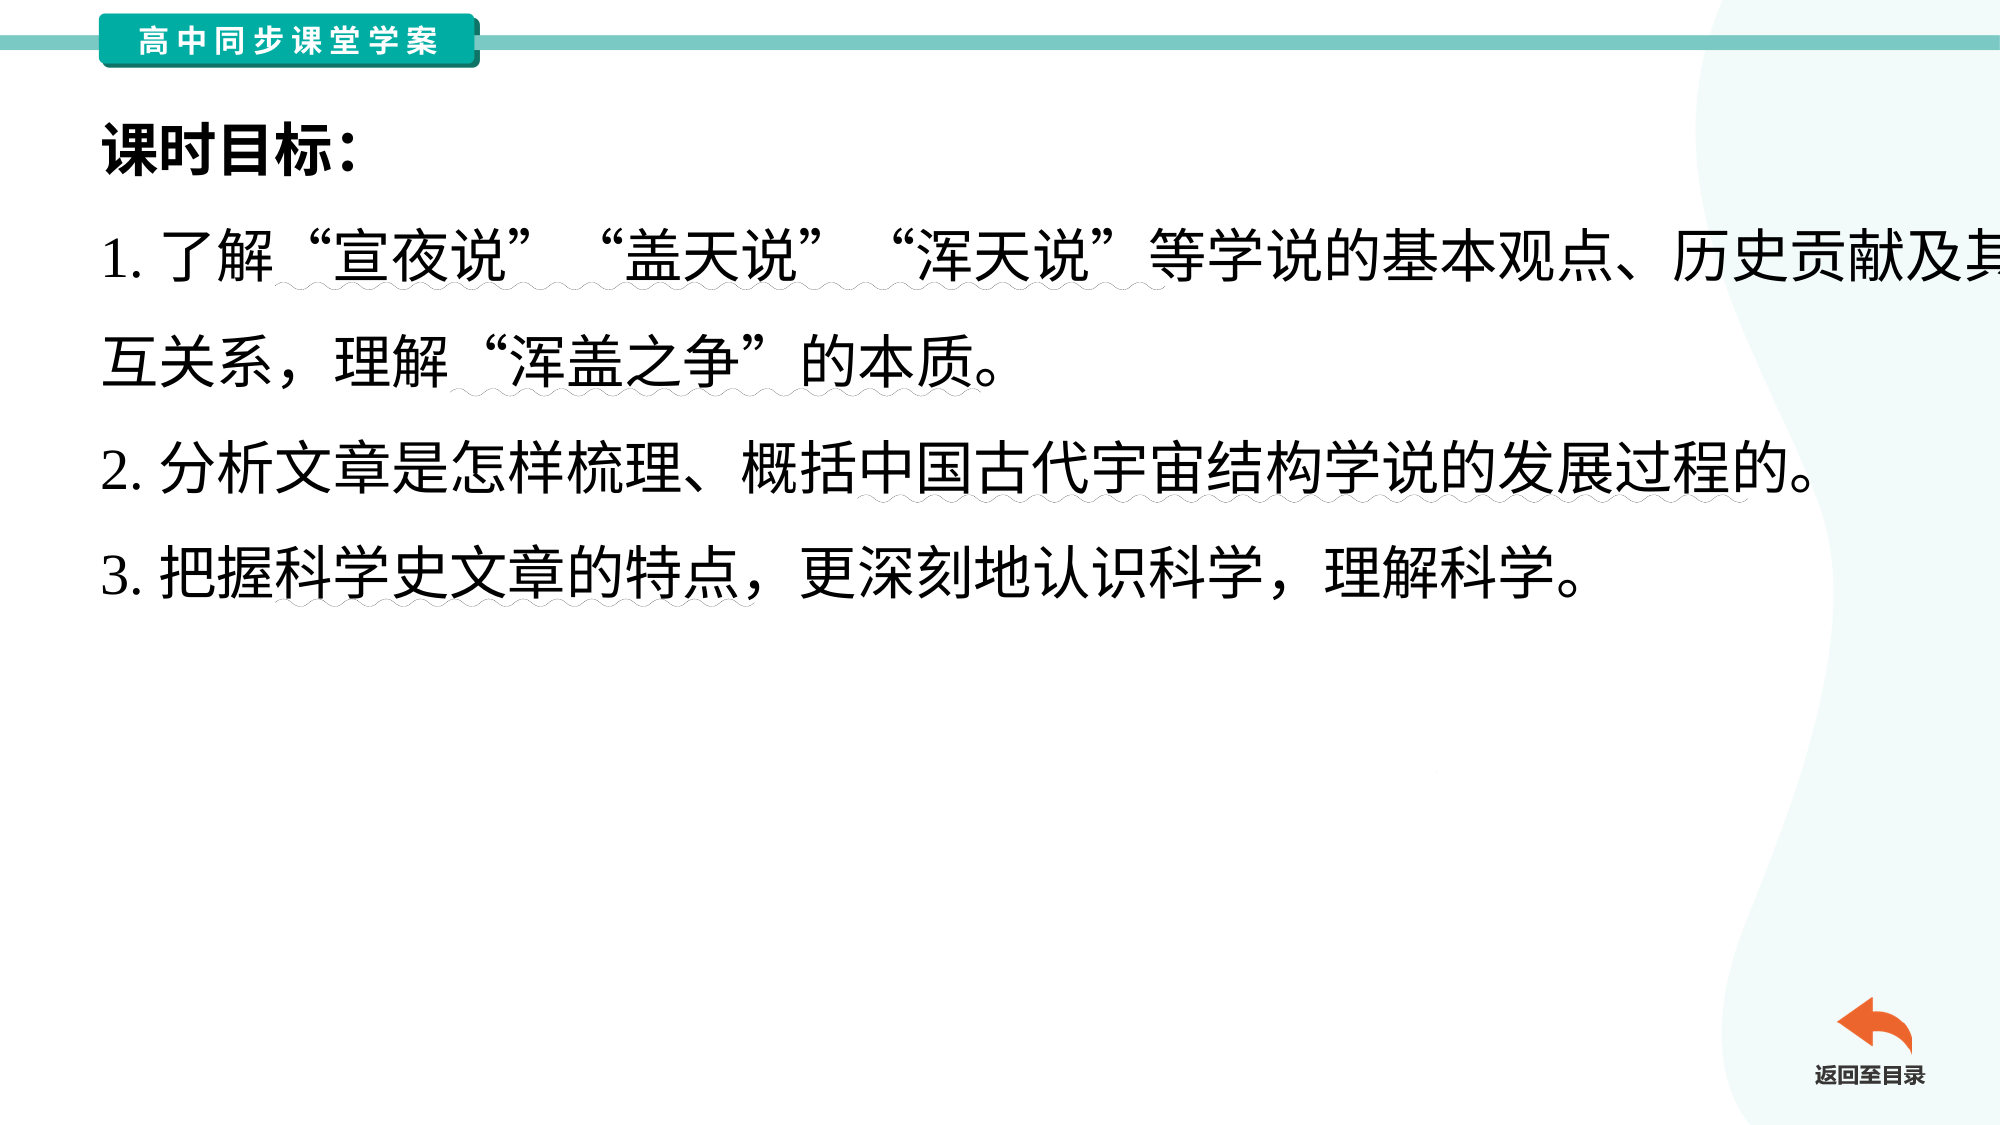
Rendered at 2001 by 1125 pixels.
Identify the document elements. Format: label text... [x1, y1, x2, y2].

picture [0, 0, 2000, 1125]
text_box 课时目标： 1.了解“宣夜说”“盖天说”“浑天说”等学说的基本观点、历史贡献及其相 互关系，理解“浑盖之争”的本质。 2.分析文章是怎样梳理、概括中国古代宇宙结构学说的发展过程的。 3.把握科学史文章的特点，更深刻地认识科学，理解科学。 [100, 76, 1899, 595]
